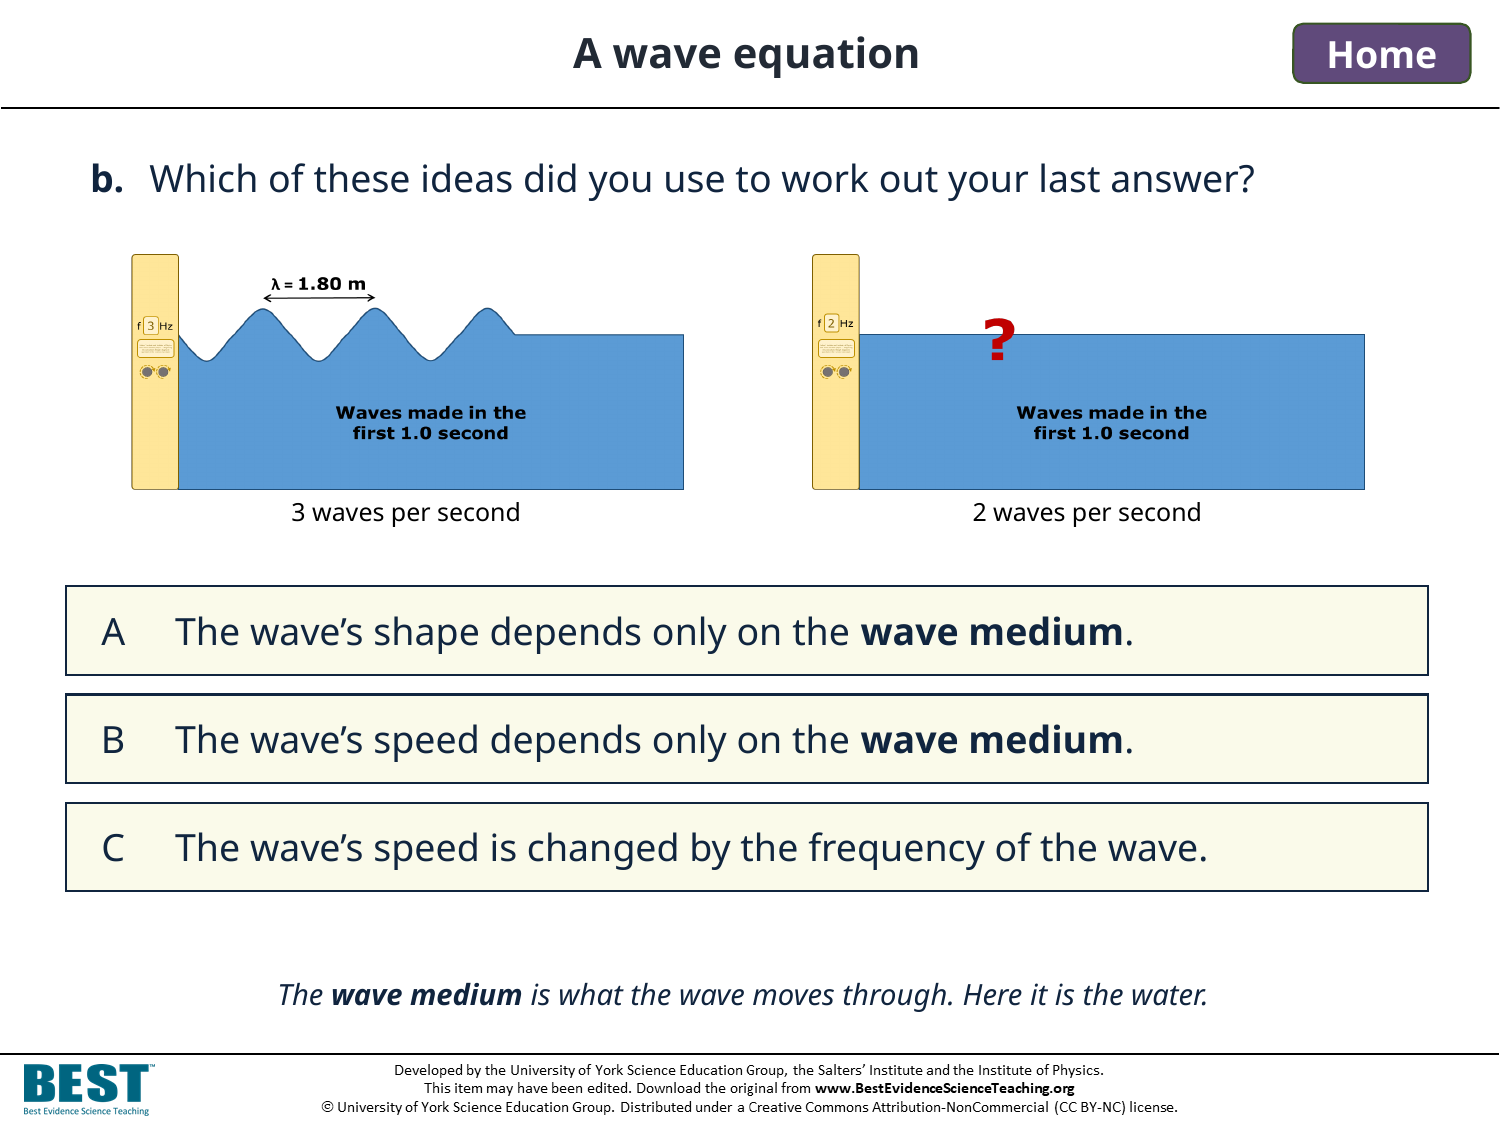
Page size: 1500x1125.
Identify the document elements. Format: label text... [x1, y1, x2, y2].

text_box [129, 254, 1365, 535]
text_box Home [1292, 22, 1472, 84]
picture [0, 107, 1500, 1125]
text_box A wave equation [23, 4, 1471, 99]
